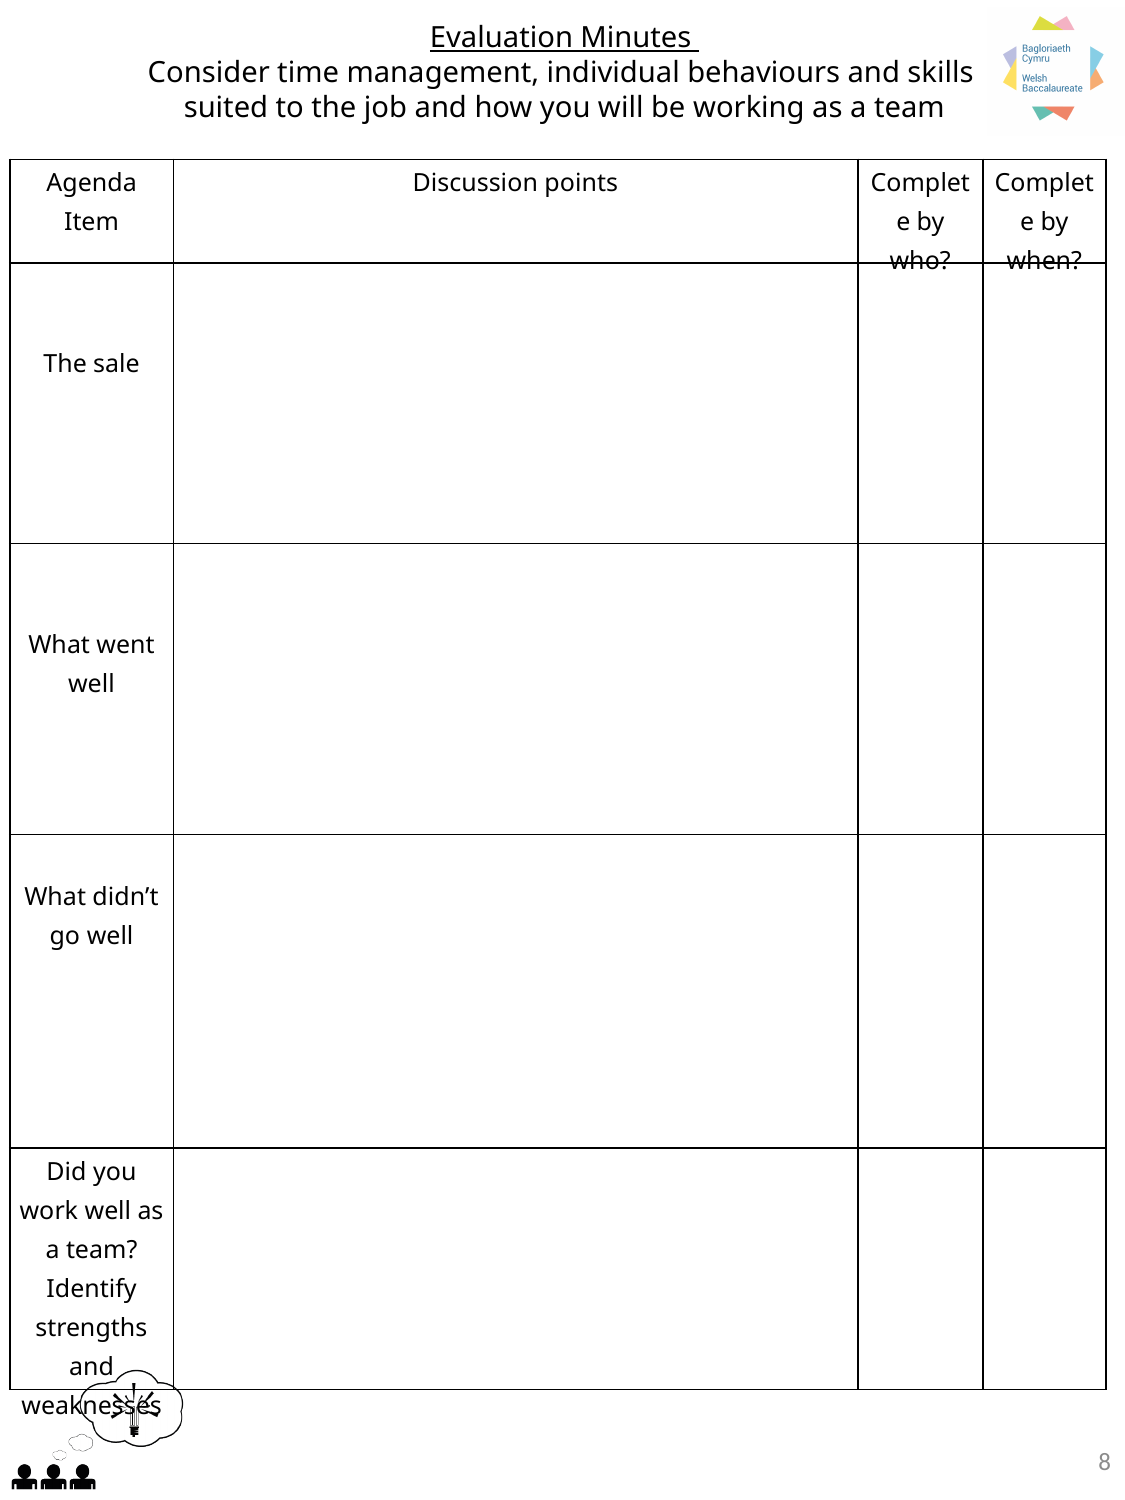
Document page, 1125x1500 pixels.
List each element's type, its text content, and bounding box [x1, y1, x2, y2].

picture [9, 1365, 196, 1491]
table_cell [174, 1149, 857, 1389]
table_cell What went well [11, 544, 173, 834]
table_cell [174, 264, 857, 543]
slide_number 8 [863, 1420, 1125, 1500]
table_cell [859, 1149, 982, 1389]
table_cell [984, 264, 1105, 543]
table_cell The sale [11, 264, 173, 543]
table_cell [859, 835, 982, 1147]
picture [987, 7, 1125, 136]
table_cell [859, 264, 982, 543]
table_cell [174, 835, 857, 1147]
table_cell [174, 544, 857, 834]
table_cell [859, 544, 982, 834]
table_header Agenda Item [11, 160, 173, 262]
table_header Complete by when? [984, 160, 1105, 262]
table_cell Did you work well as a team? Identify strengths and weaknesses [11, 1149, 173, 1363]
table_cell [984, 1149, 1105, 1389]
table_header Discussion points [174, 160, 857, 262]
table_header Complete by who? [859, 160, 982, 262]
text_box Evaluation Minutes Consider time management, individual behaviours and skills suited to the job and how you will be working as a team [9, 10, 983, 131]
table_cell [984, 544, 1105, 834]
table_cell [984, 835, 1105, 1147]
table_cell What didn’t go well [11, 835, 173, 1147]
